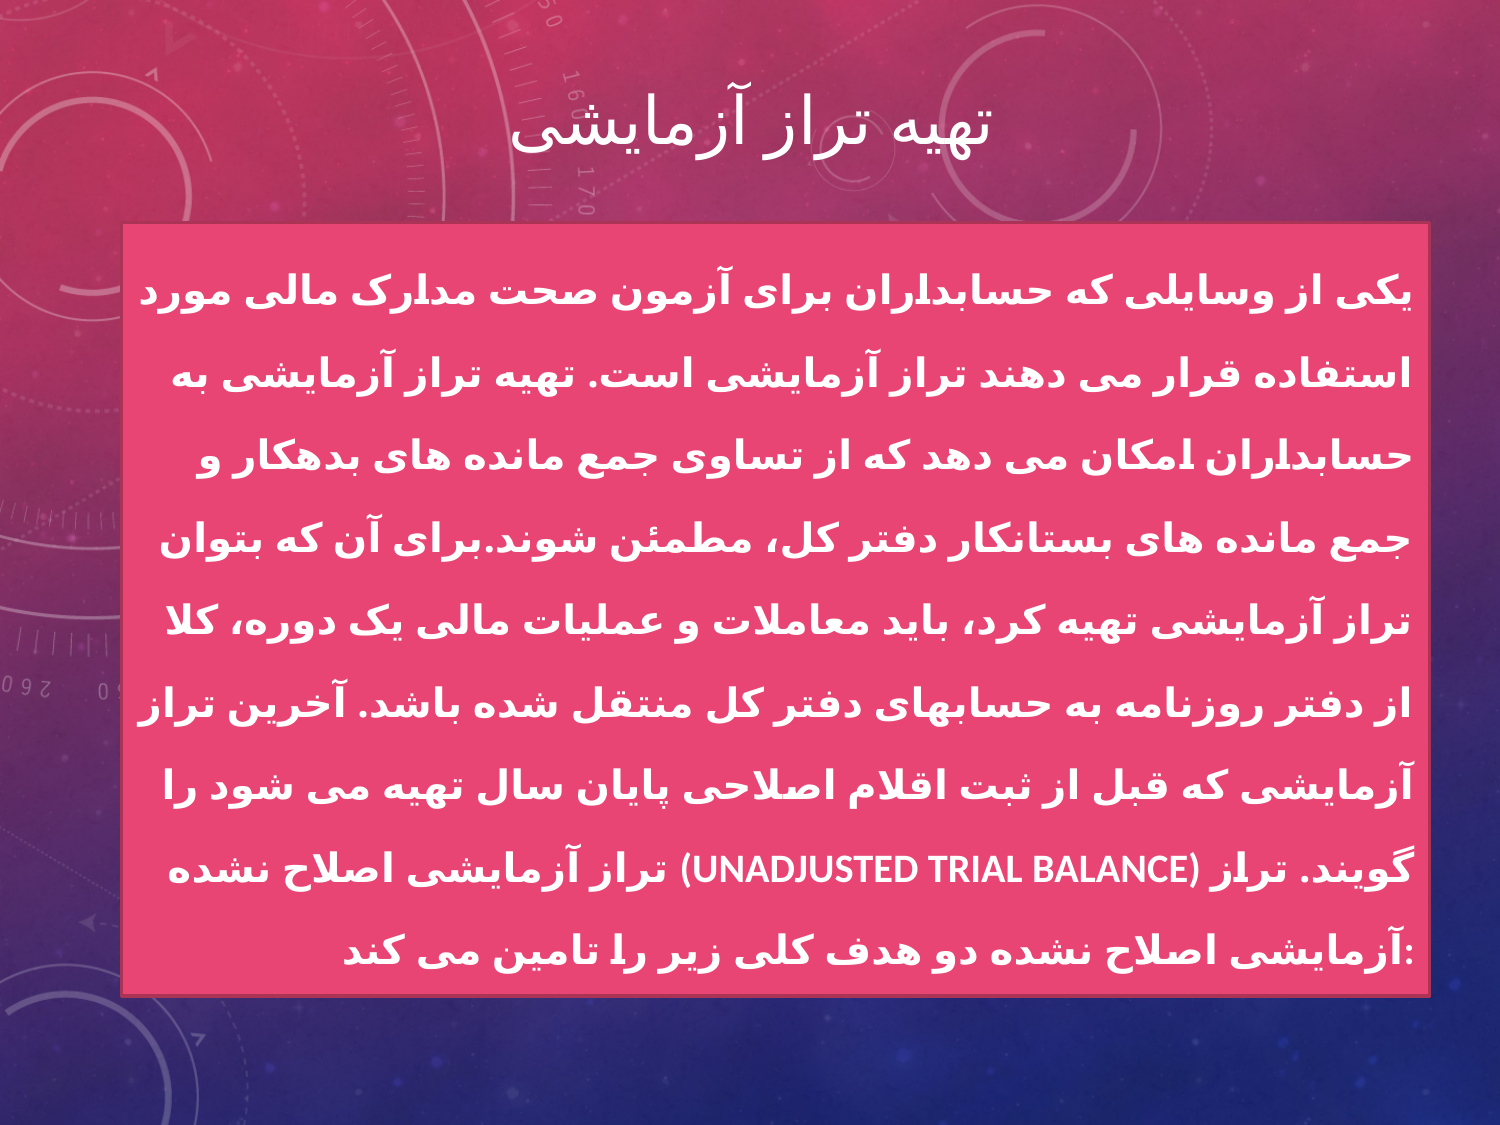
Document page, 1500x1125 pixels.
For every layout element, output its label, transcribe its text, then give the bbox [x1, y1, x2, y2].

picture [0, 0, 1500, 1125]
subtitle یکی از وسایلی که حسابداران برای آزمون صحت مدارک مالی مورد استفاده قرار می دهند تراز آزمایشی است. تهیه تراز آزمایشی به حسابداران امکان می دهد که از تساوی جمع مانده های بدهکار و جمع مانده های بستانکار دفتر کل، مطمئن شوند.برای آن که بتوان تراز آزمایشی تهیه کرد، باید معاملات و عملیات مالی یک دوره، کلا از دفتر روزنامه به حسابهای دفتر کل منتقل شده باشد. آخرین تراز آزمایشی که قبل از ثبت اقلام اصلاحی پایان سال تهیه می شود را تراز آزمایشی اصلاح نشده (unadjusted trial balance) گویند. تراز آزمایشی اصلاح نشده دو هدف کلی زیر را تامین می کند: [120, 221, 1431, 998]
title تهیه تراز آزمایشی [316, 11, 1010, 166]
